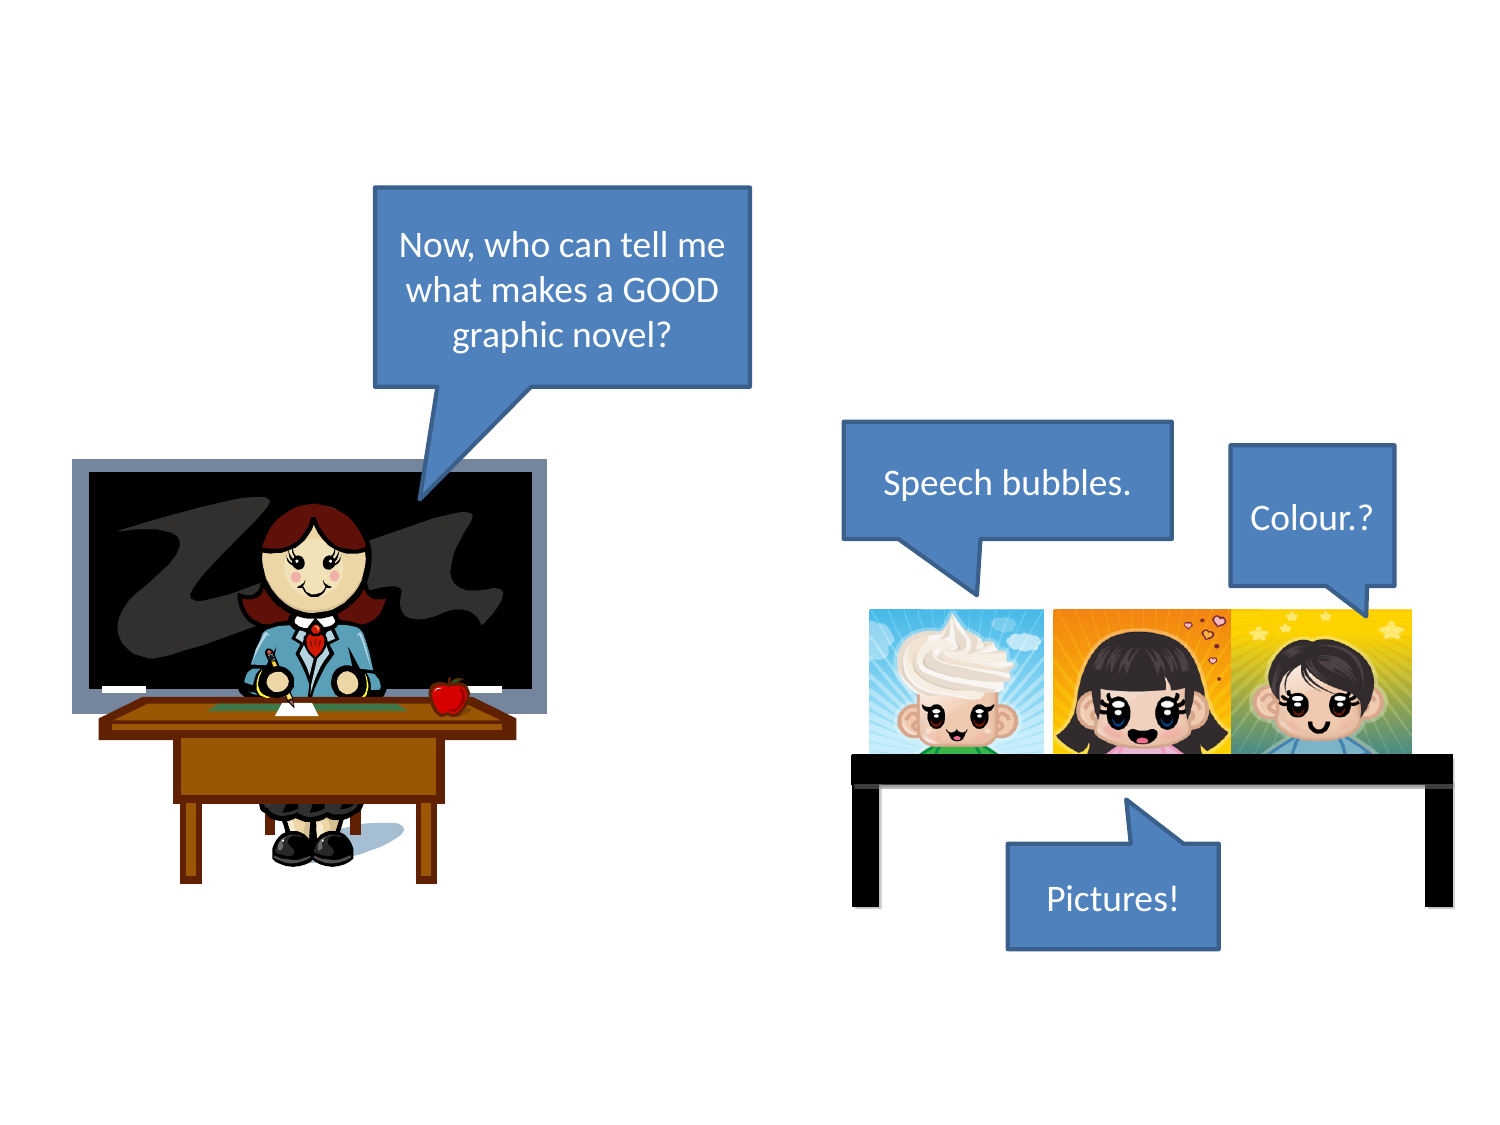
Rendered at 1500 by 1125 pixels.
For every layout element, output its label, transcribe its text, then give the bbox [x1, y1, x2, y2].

text_box Colour.? [1228, 443, 1397, 606]
text_box Pictures! [1005, 913, 1221, 952]
text_box Now, who can tell me what makes a GOOD graphic novel? [372, 185, 753, 455]
text_box Speech bubbles. [841, 419, 1174, 598]
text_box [855, 788, 1450, 904]
picture [70, 456, 549, 886]
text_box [855, 609, 1450, 782]
